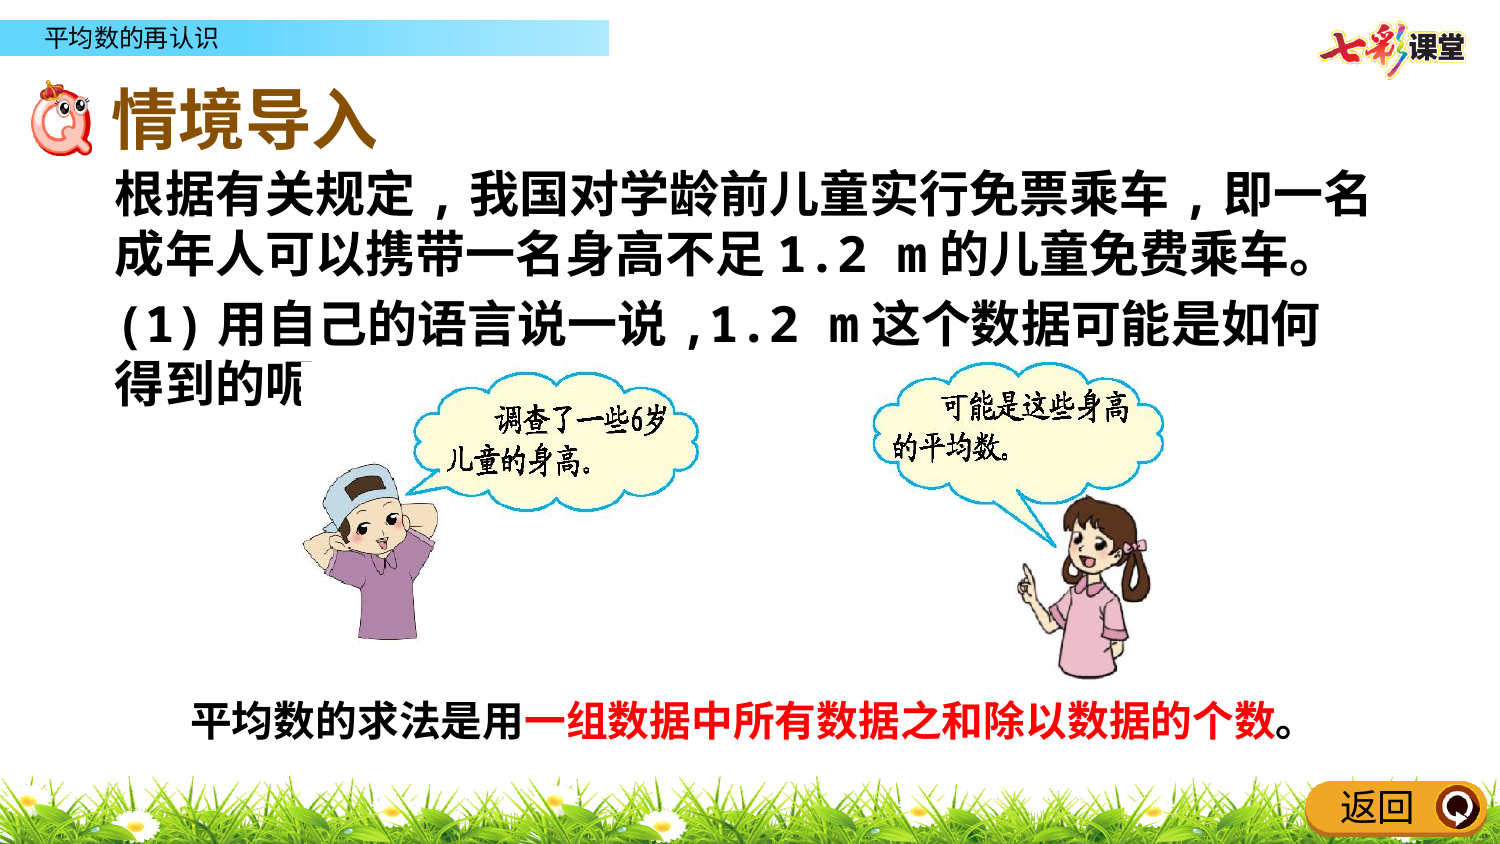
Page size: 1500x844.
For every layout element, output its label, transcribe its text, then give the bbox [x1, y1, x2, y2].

text_box 平均数的求法是用一组数据中所有数据之和除以数据的个数。 [175, 686, 1341, 752]
text_box 根据有关规定,我国对学龄前儿童实行免票乘车,即一名成年人可以携带一名身高不足1.2 m的儿童免费乘车。 [100, 155, 1431, 291]
picture [0, 776, 1500, 844]
text_box 情境导入 [100, 72, 404, 164]
text_box (1)用自己的语言说一说,1.2 m这个数据可能是如何得到的呢? [100, 285, 1353, 421]
picture [300, 362, 1164, 684]
picture [31, 80, 92, 156]
picture [1316, 20, 1468, 80]
